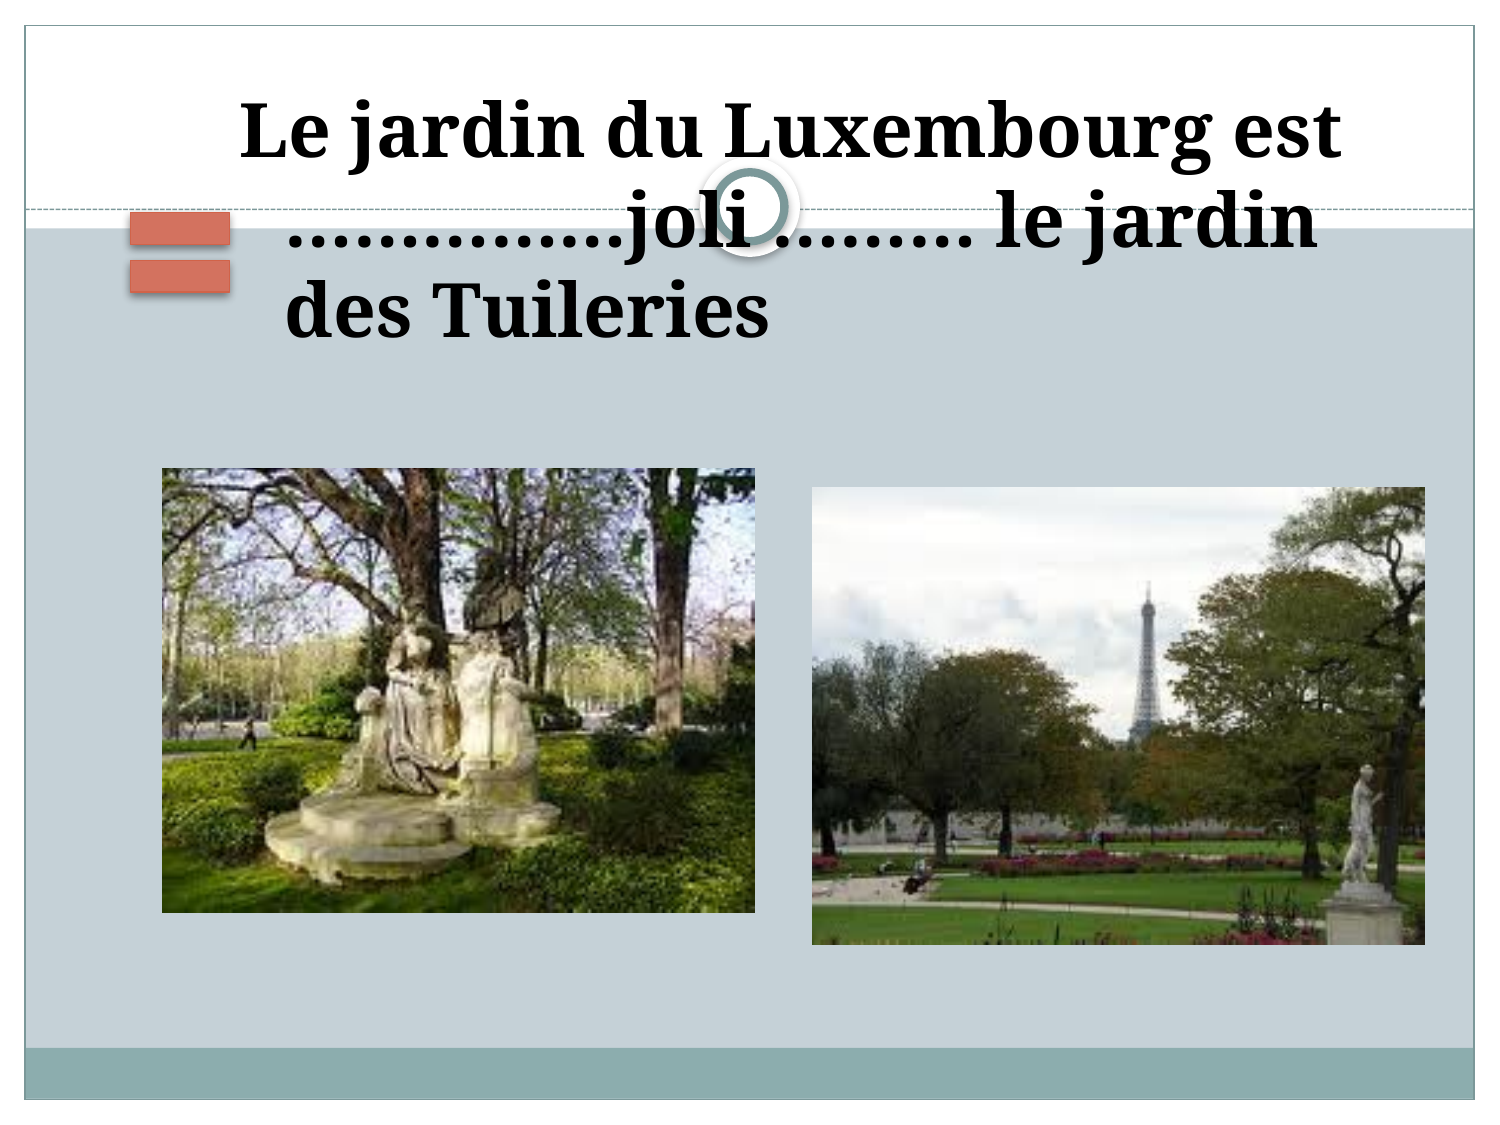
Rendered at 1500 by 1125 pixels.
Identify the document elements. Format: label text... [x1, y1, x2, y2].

picture [812, 487, 1426, 945]
list Le jardin du Luxembourg est ……………joli ……… le jardin des Tuileries [225, 75, 1425, 375]
text_box [130, 212, 230, 245]
picture [162, 468, 755, 913]
text_box [130, 260, 230, 293]
